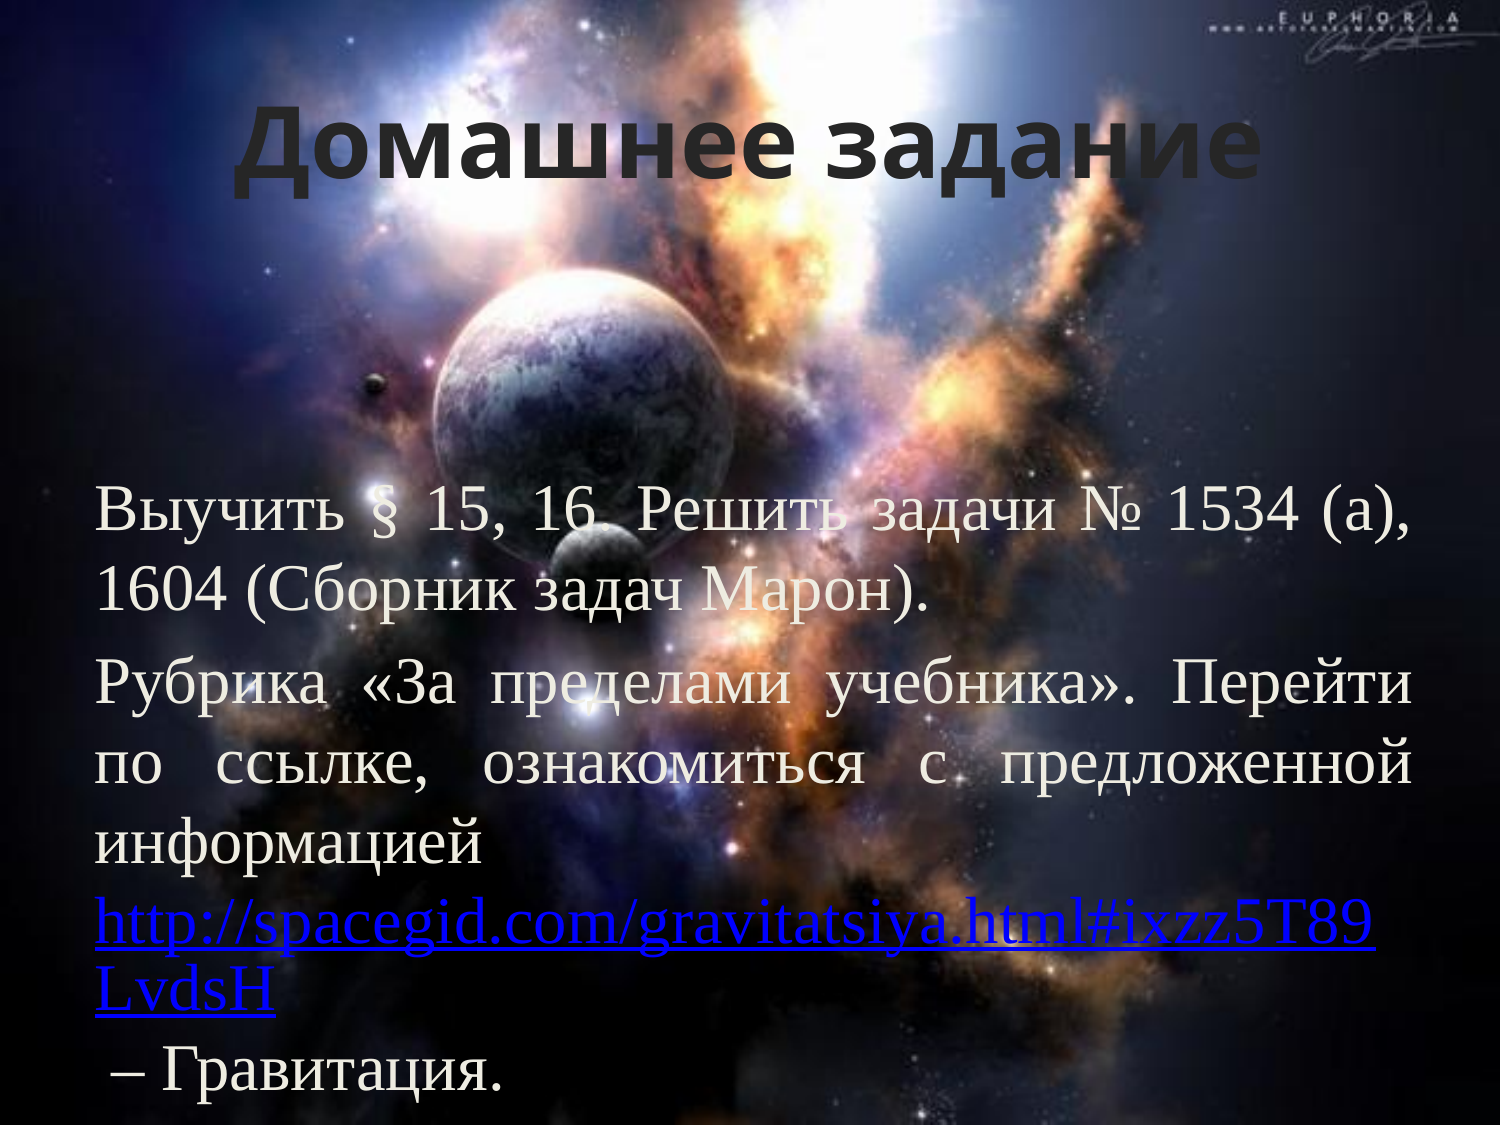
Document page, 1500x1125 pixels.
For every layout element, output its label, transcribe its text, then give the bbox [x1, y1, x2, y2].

title Домашнее задание [75, 45, 1425, 233]
list Выучить § 15, 16. Решить задачи № 1534 (а), 1604 (Сборник задач Марон). Рубрика «За пределами учебника». Перейти по ссылке, ознакомиться с предложенной информацией http://spacegid.com/gravitatsiya.html#ixzz5T89LvdsH – Гравитация. [79, 456, 1430, 1125]
picture [0, 0, 1500, 1125]
